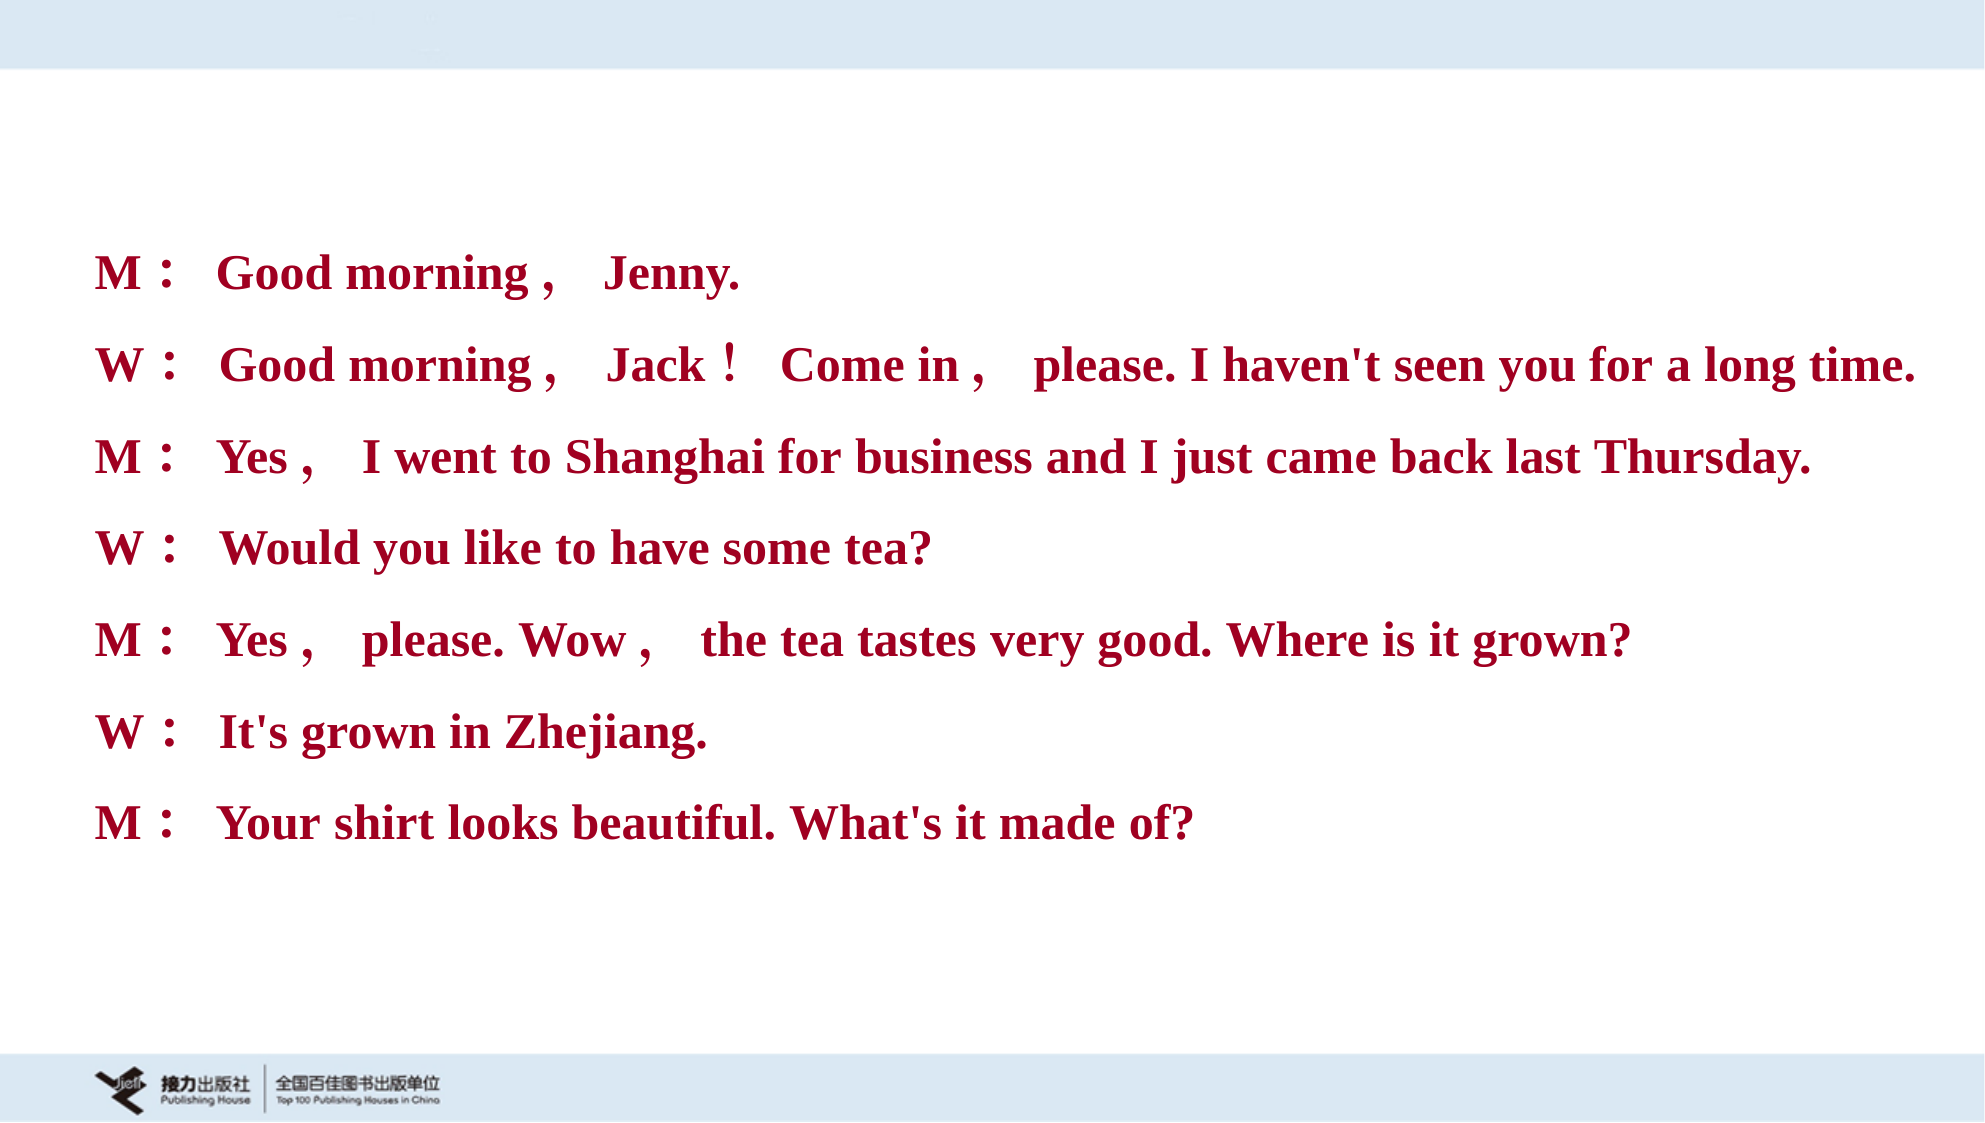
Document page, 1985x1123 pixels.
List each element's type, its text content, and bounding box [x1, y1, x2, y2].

picture [0, 0, 1985, 1122]
text_box M：Good morning，Jenny. W：Good morning，Jack！Come in，please. I haven't seen you for a long time. M：Yes，I went to Shanghai for business and I just came back last Thursday. W：Would you like to have some tea? M：Yes，please. Wow，the tea tastes very good. Where is it grown? W：It's grown in Zhejiang. M：Your shirt looks beautiful. What's it made of? [94, 208, 1892, 1034]
